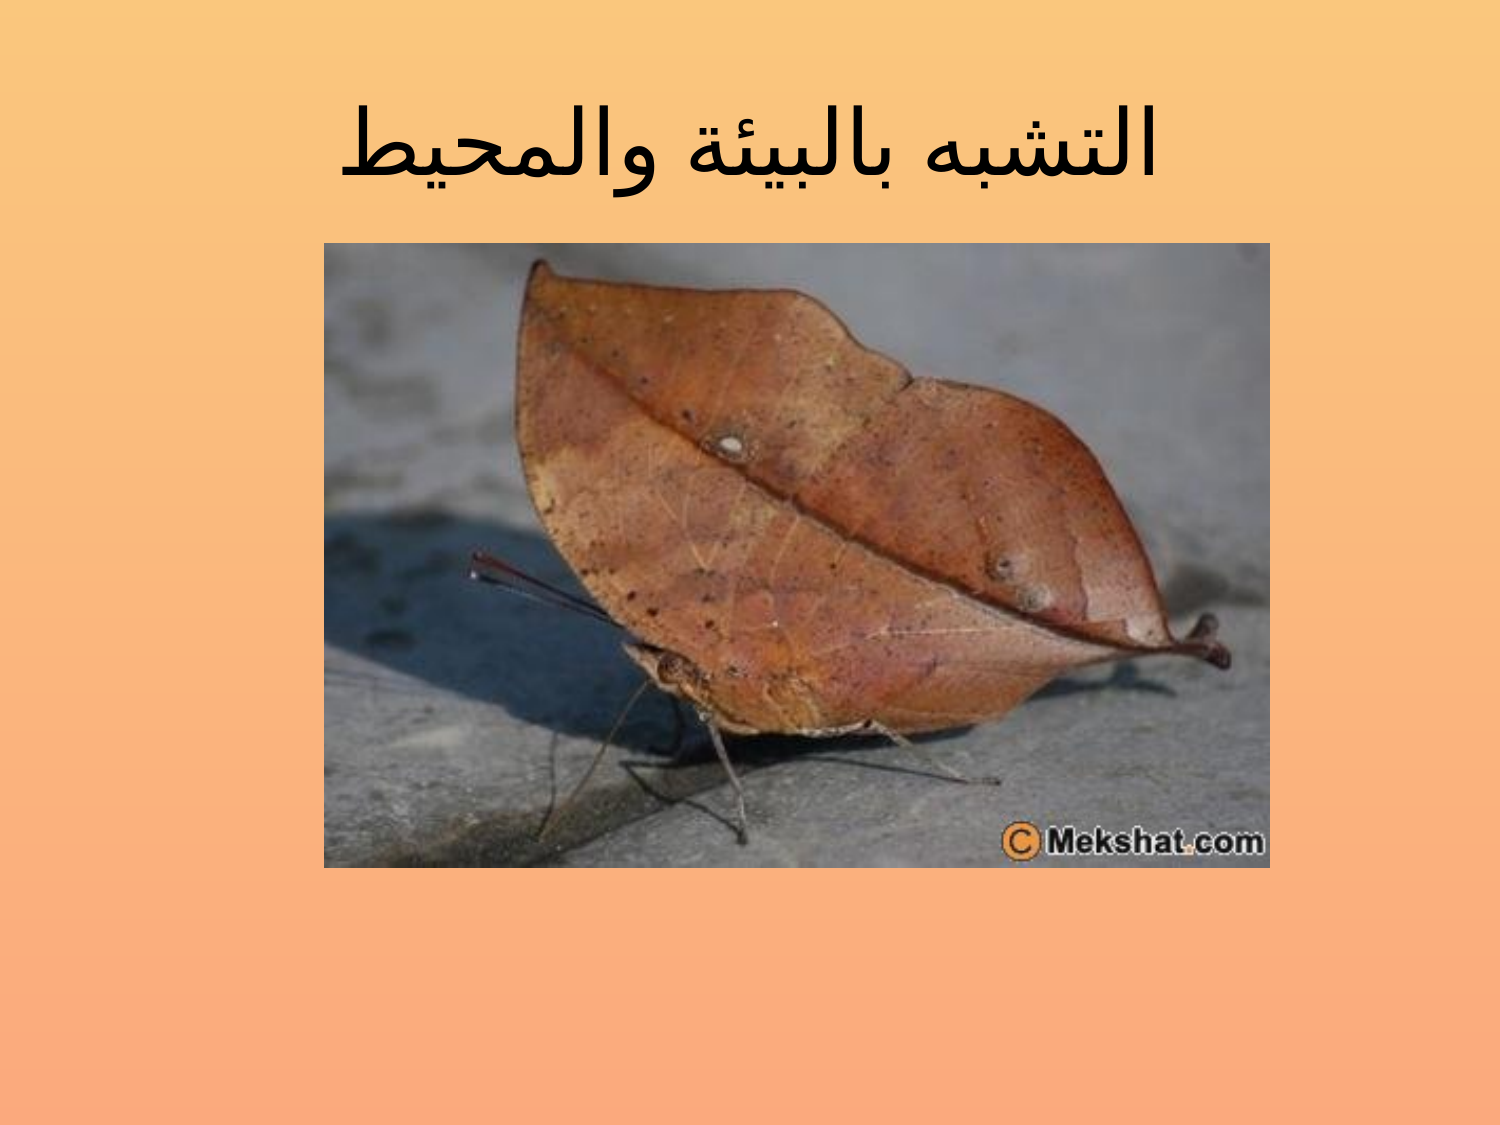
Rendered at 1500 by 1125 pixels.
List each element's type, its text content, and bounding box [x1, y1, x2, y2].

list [324, 243, 1270, 868]
title التشبه بالبيئة والمحيط [75, 45, 1425, 233]
